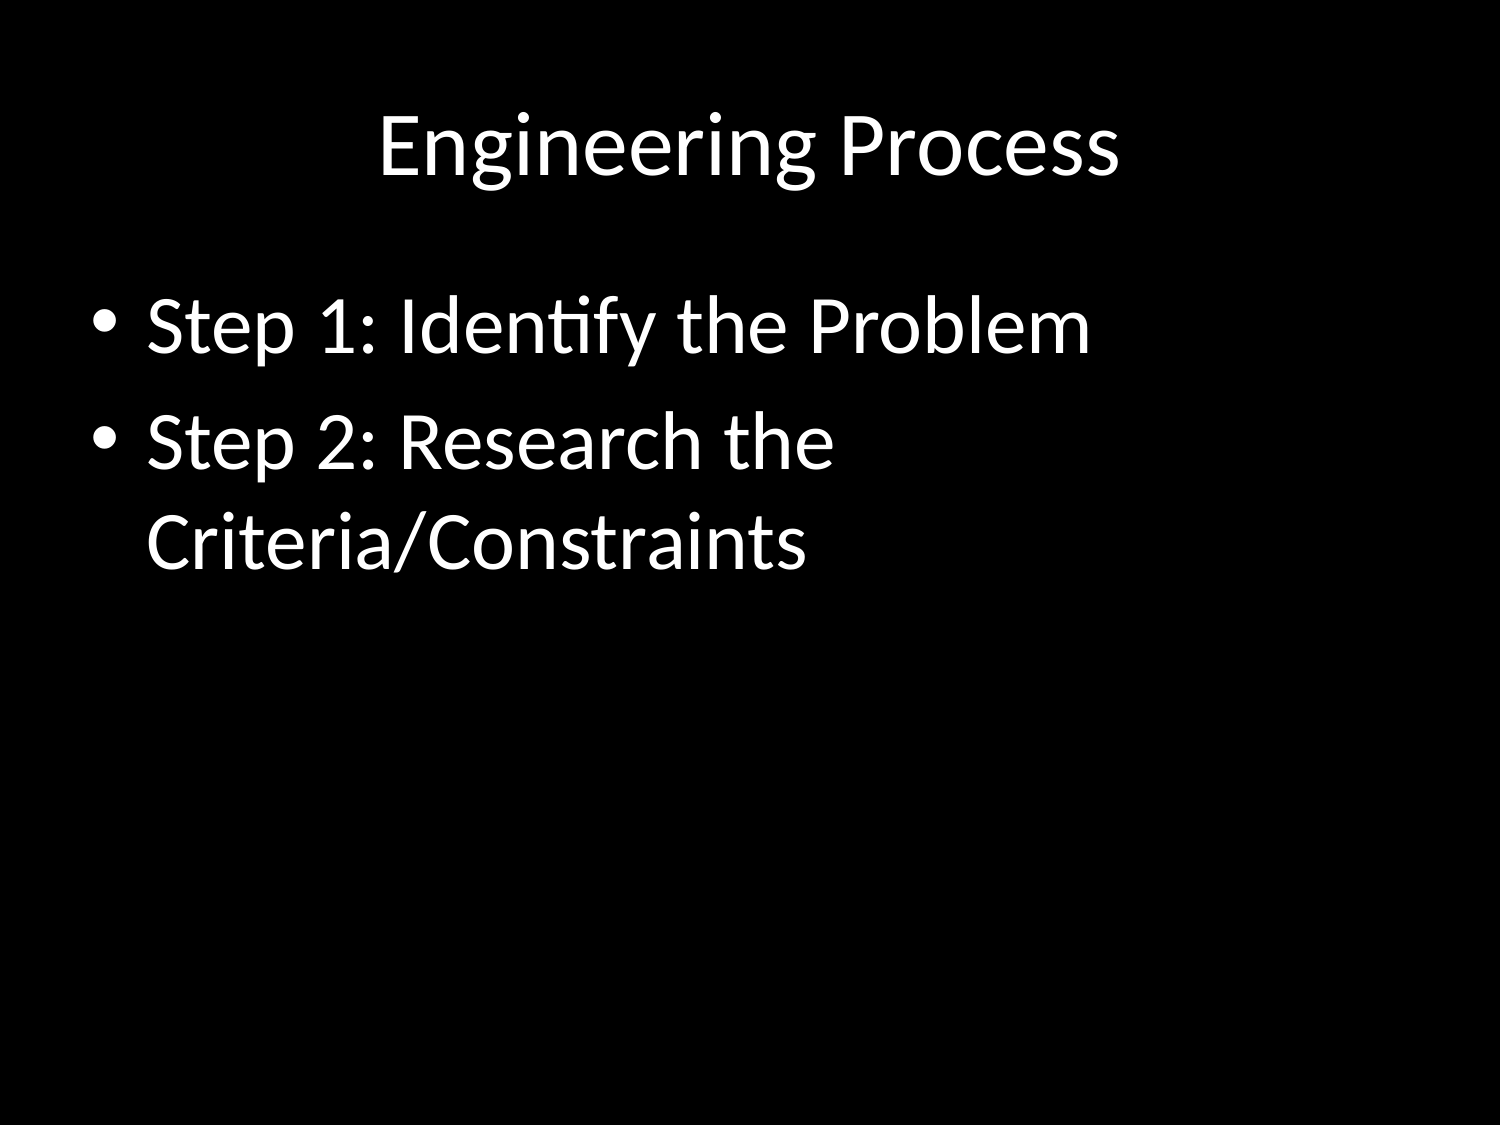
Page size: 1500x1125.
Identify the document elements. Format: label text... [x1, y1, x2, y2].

list Step 1: Identify the Problem Step 2: Research the Criteria/Constraints [75, 262, 1425, 1005]
title Engineering Process [75, 45, 1425, 233]
